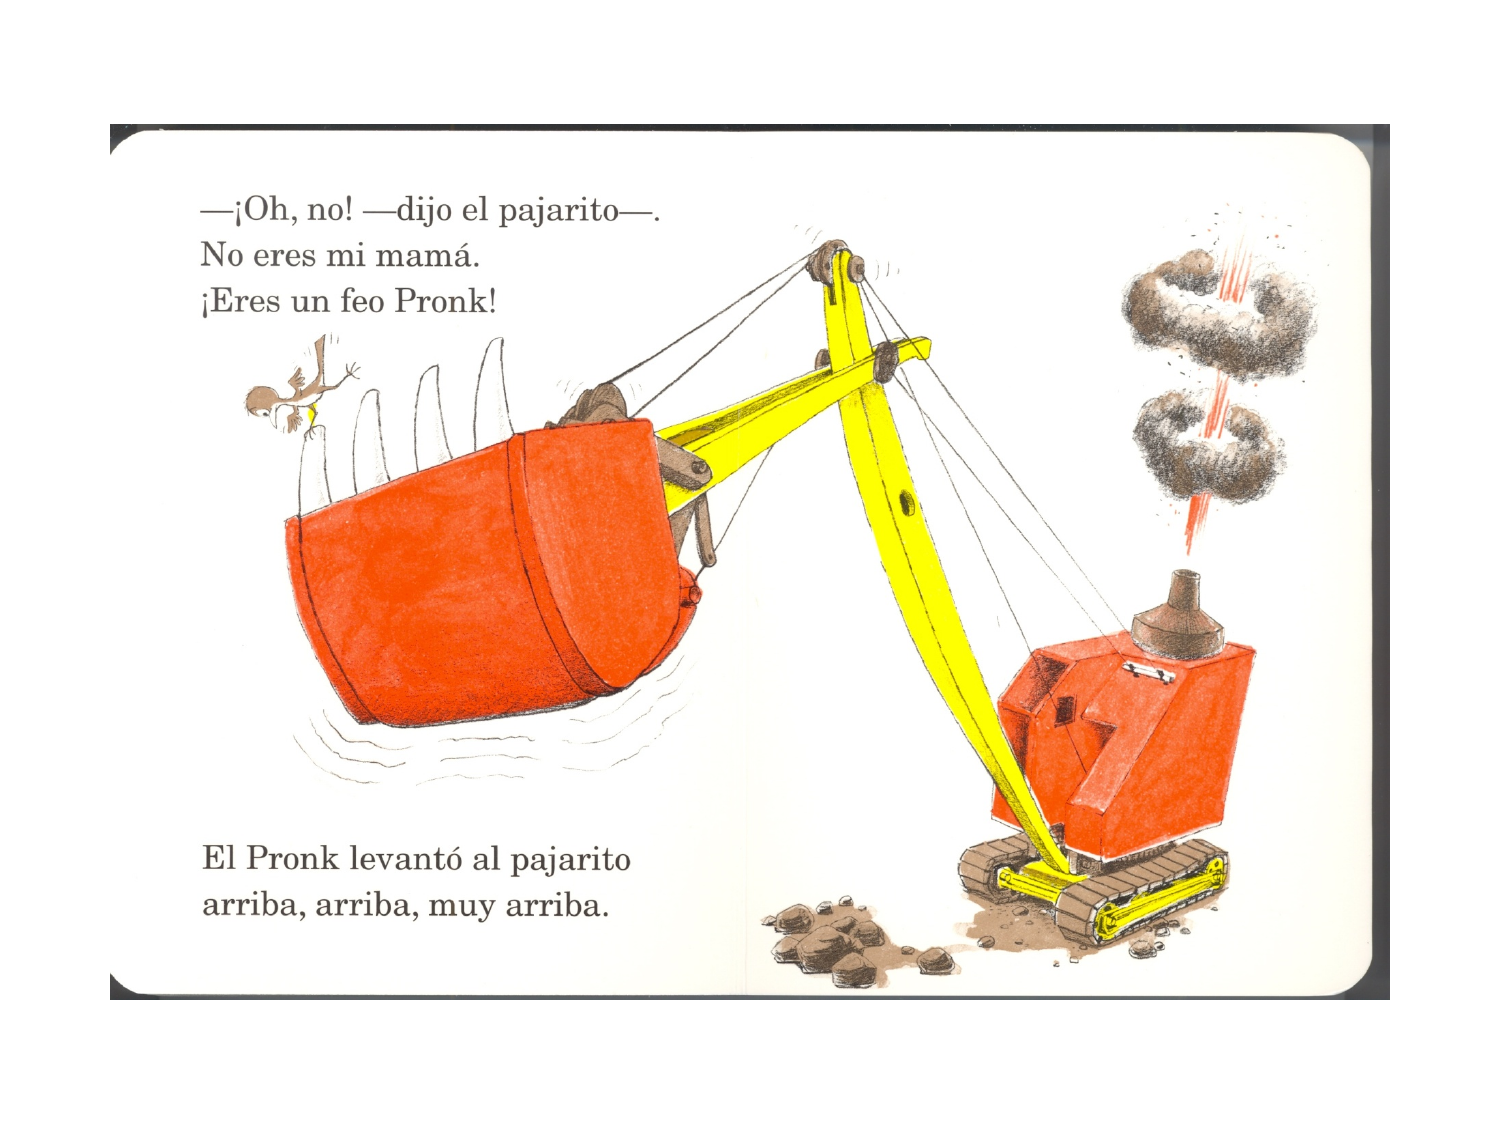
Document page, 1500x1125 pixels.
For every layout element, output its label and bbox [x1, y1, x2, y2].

picture [109, 124, 1391, 1001]
